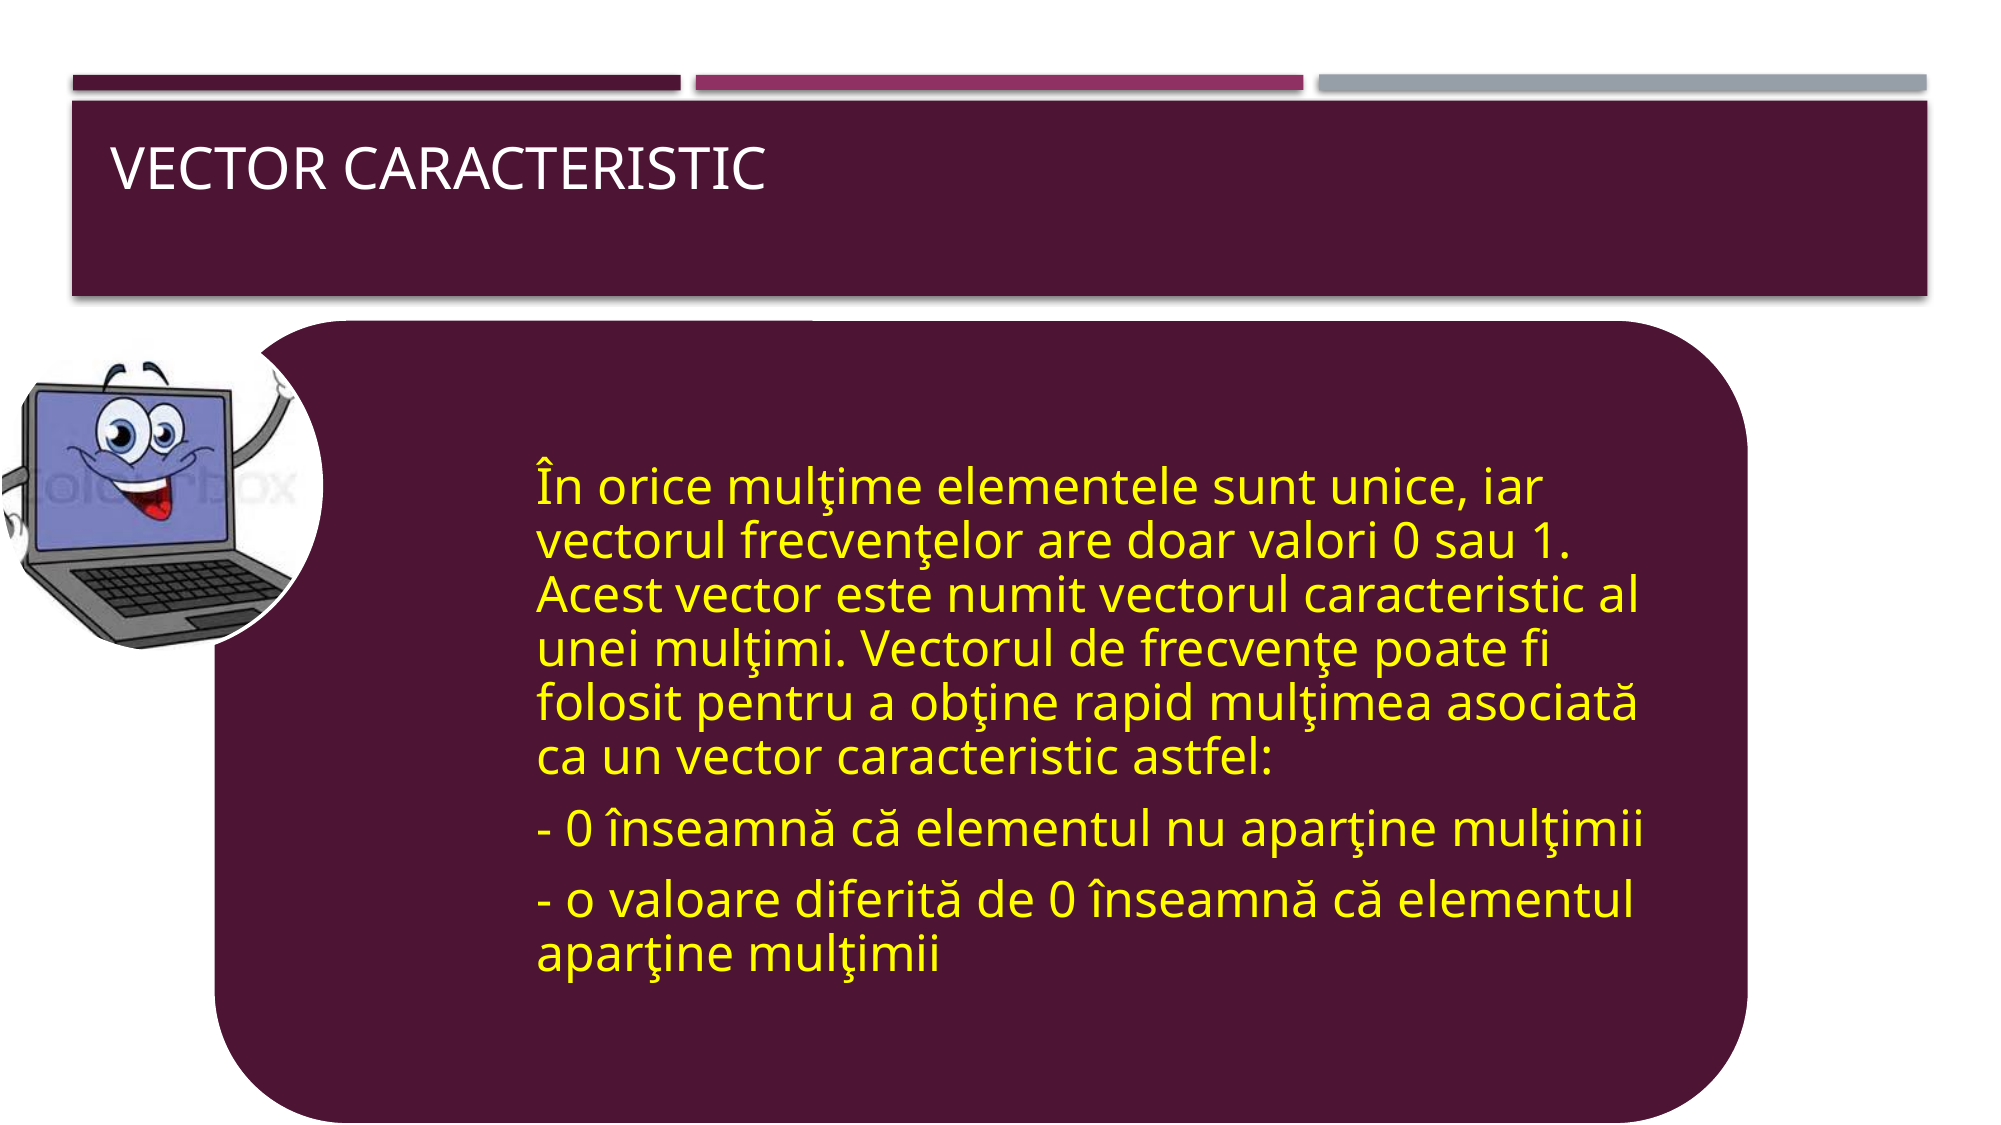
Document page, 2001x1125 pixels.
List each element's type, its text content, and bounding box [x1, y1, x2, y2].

title Vector caracteristic [95, 115, 1905, 209]
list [0, 318, 1939, 1125]
